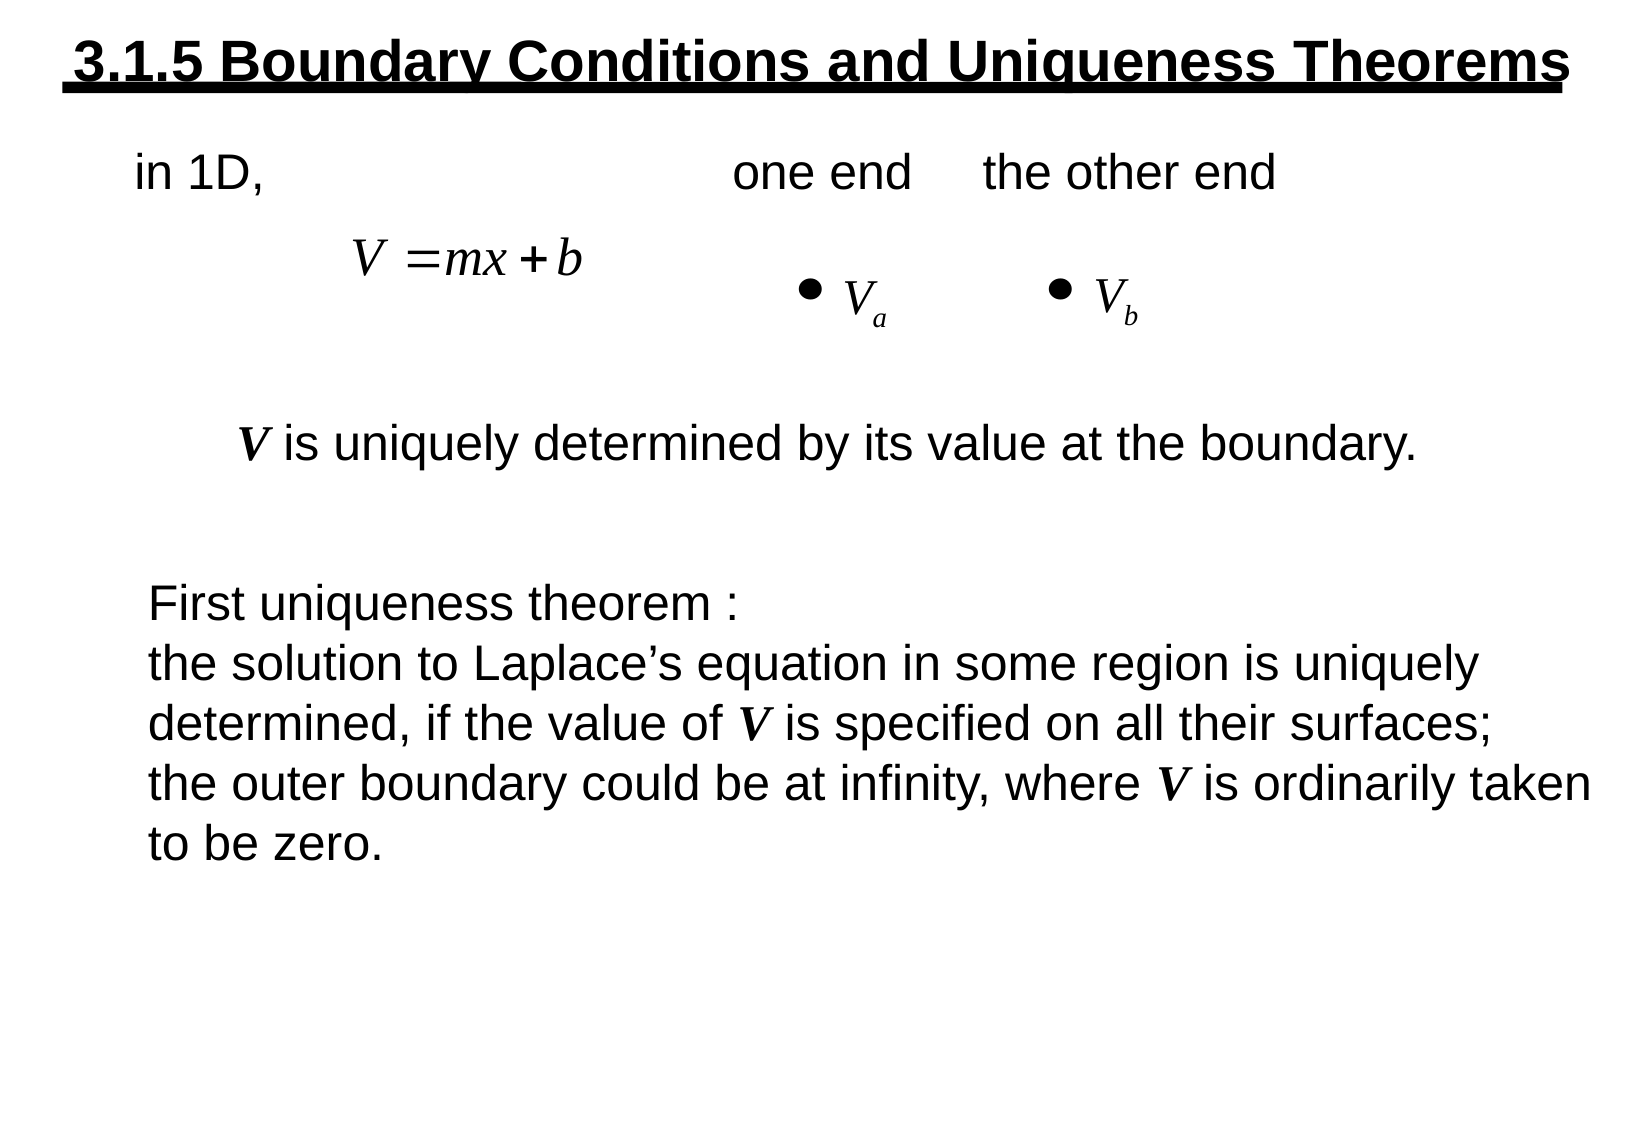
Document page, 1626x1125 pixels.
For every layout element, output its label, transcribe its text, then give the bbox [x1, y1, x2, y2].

text_box in 1D, [119, 132, 281, 208]
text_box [790, 269, 843, 317]
text_box Vb [1078, 255, 1154, 339]
text_box the other end [967, 132, 1293, 208]
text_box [1040, 269, 1093, 317]
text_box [351, 231, 588, 283]
text_box V is uniquely determined by its value at the boundary. [221, 402, 1435, 478]
text_box Va [827, 257, 903, 341]
text_box one end [717, 132, 928, 208]
text_box 3.1.5 Boundary Conditions and Uniqueness Theorems [58, 15, 1605, 101]
text_box First uniqueness theorem : the solution to Laplace’s equation in some region is uniquely determined, if the value of V is specified on all their surfaces; the outer boundary could be at infinity, where V is ordinarily taken to be zero. [132, 562, 1622, 878]
